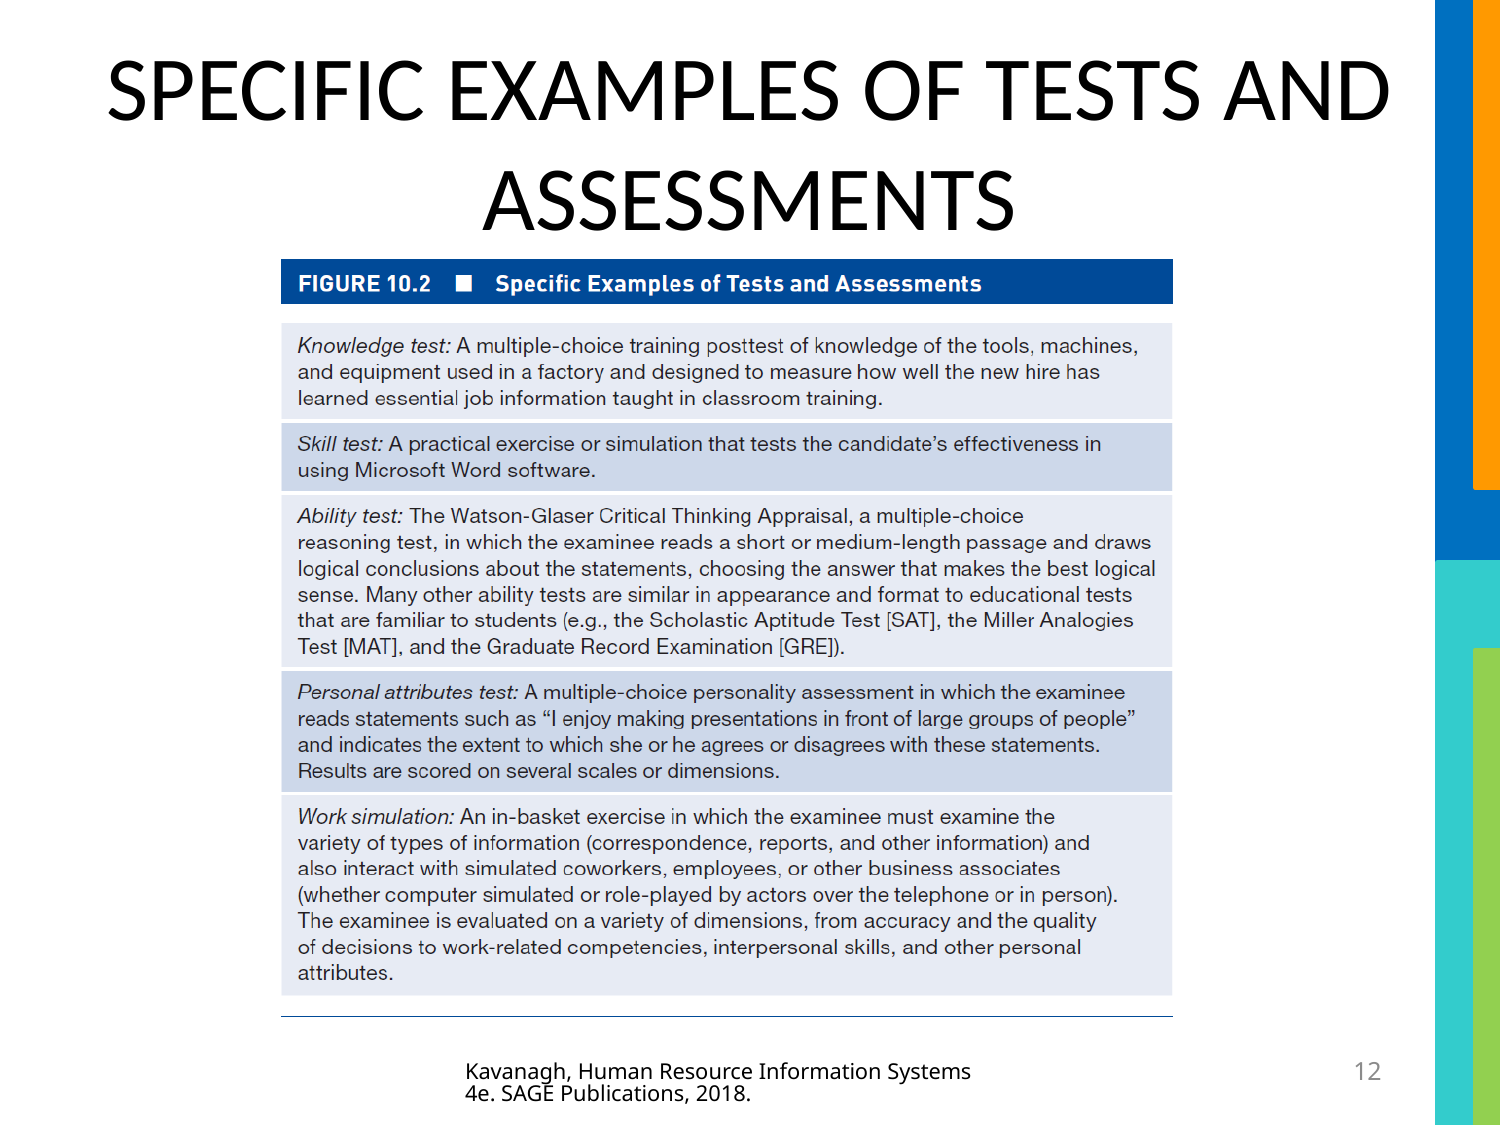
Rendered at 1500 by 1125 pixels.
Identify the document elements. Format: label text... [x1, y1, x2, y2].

slide_number 12 [1059, 1042, 1397, 1103]
title SPECIFIC EXAMPLES OF TESTS AND ASSESSMENTS [75, 45, 1425, 233]
footer Kavanagh, Human Resource Information Systems 4e. SAGE Publications, 2018. [450, 1042, 1004, 1103]
picture [277, 255, 1176, 1020]
